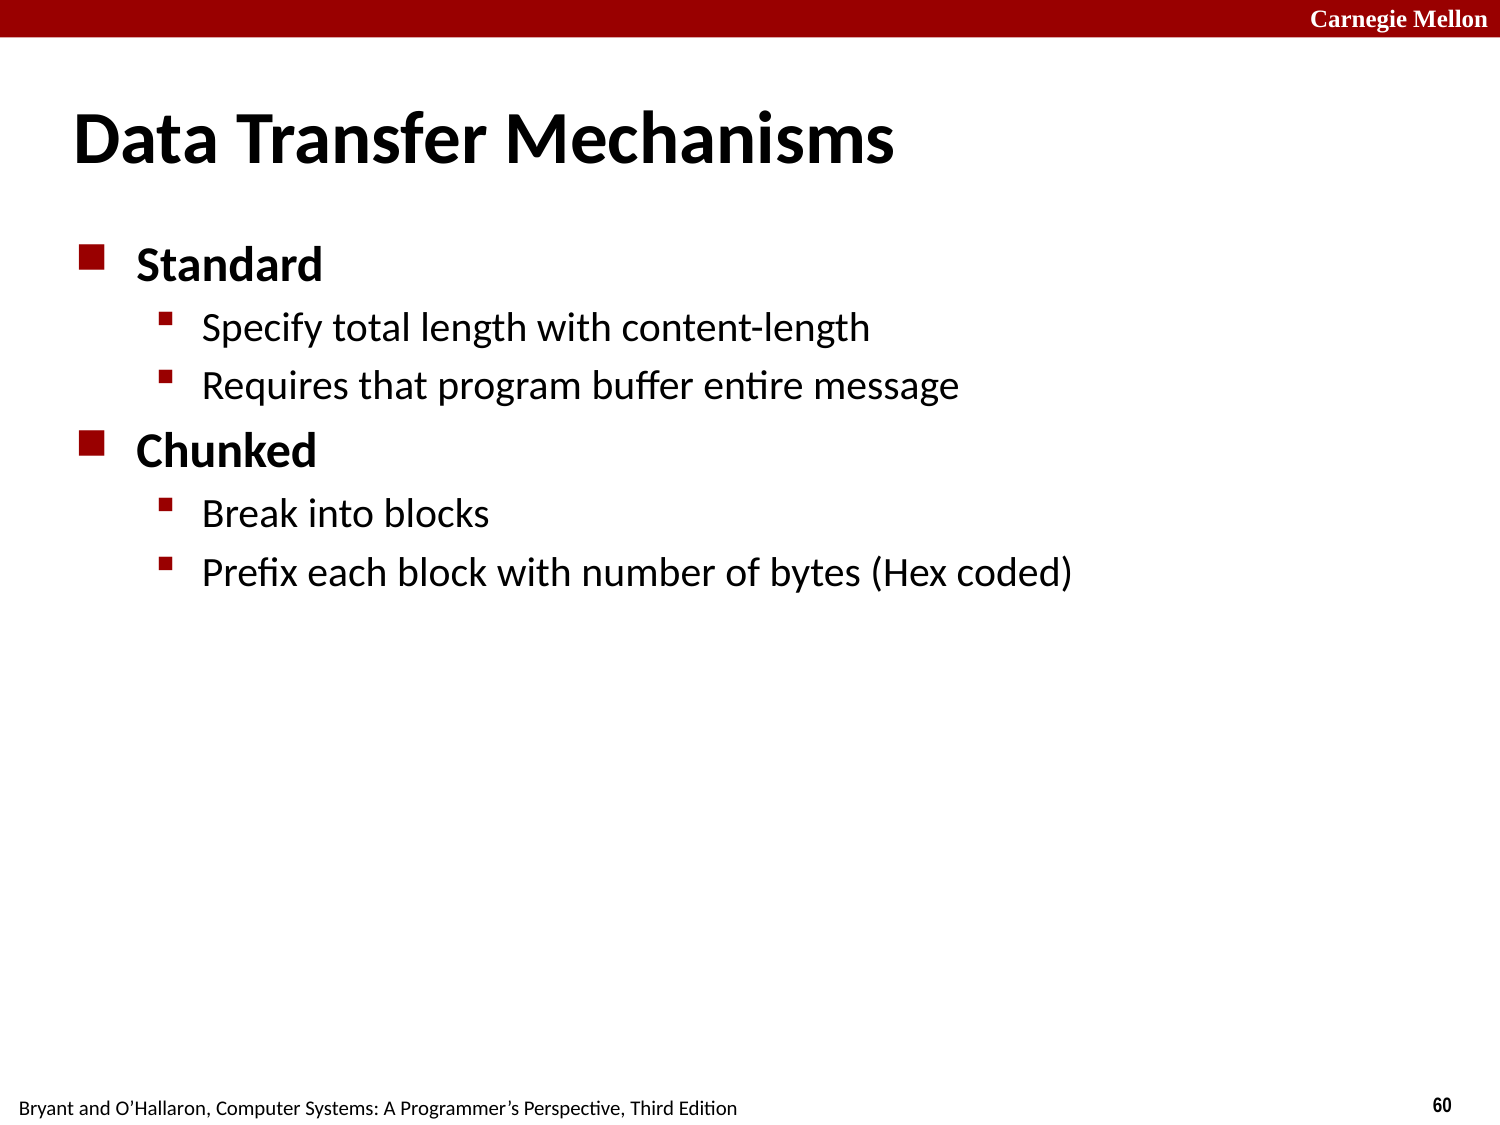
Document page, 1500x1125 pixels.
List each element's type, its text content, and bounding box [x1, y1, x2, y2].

list Standard Specify total length with content-length Requires that program buffer entire message Chunked Break into blocks Prefix each block with number of bytes (Hex coded) [64, 223, 1361, 1040]
title Data Transfer Mechanisms [58, 71, 1305, 197]
